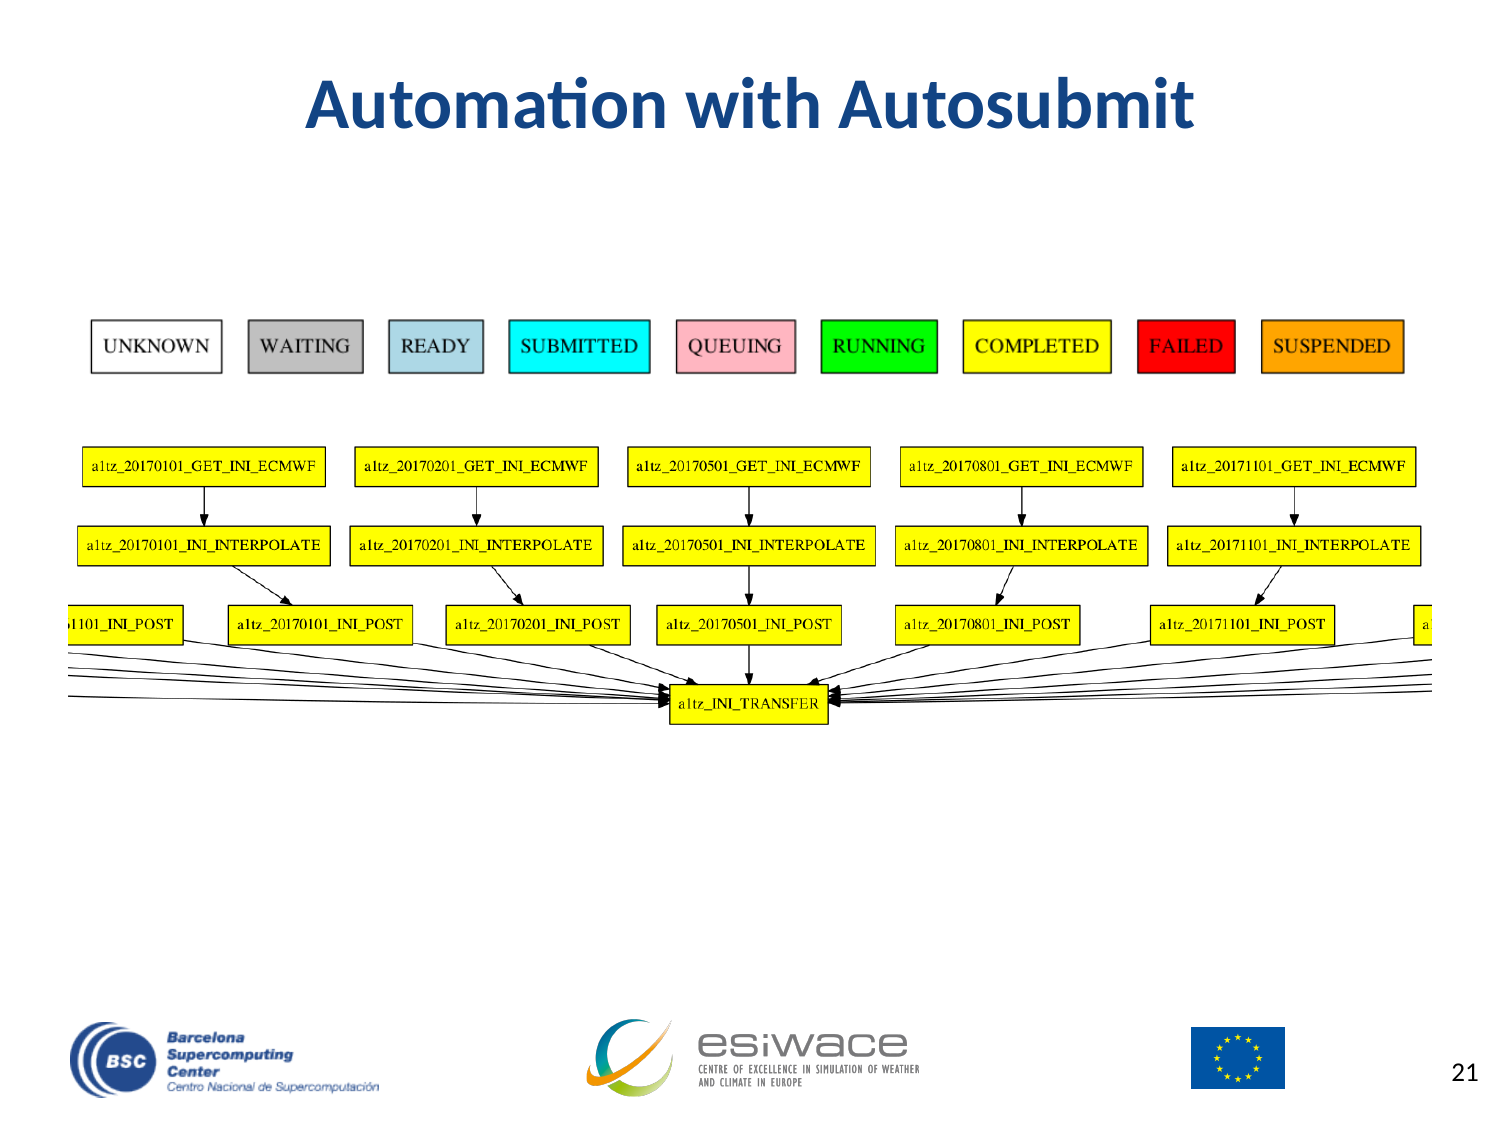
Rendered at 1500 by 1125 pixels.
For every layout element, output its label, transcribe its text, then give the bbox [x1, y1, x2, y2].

picture [580, 1017, 920, 1099]
slide_number ‹#› [1403, 1038, 1494, 1125]
title Automation with Autosubmit [76, 35, 1427, 174]
picture [68, 294, 1432, 399]
picture [68, 424, 1432, 744]
picture [1190, 1027, 1285, 1090]
picture [70, 1022, 379, 1098]
